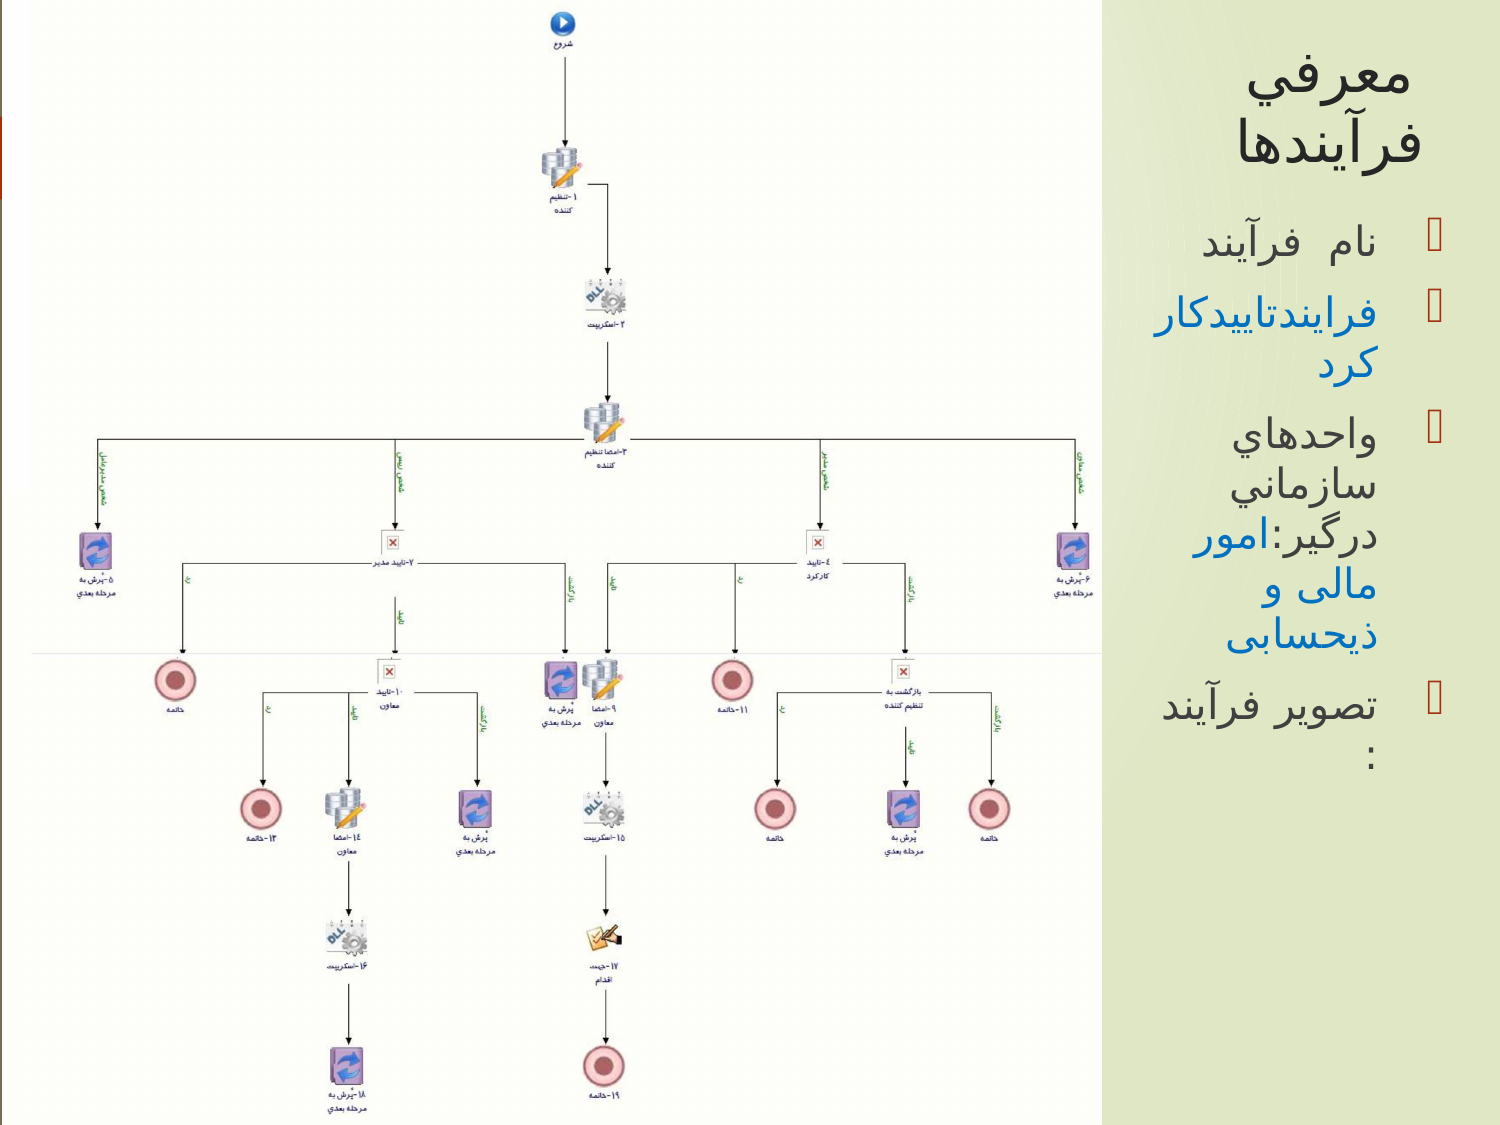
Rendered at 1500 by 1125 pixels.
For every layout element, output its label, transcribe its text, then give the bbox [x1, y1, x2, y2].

list نام فرآيند فرایندتاییدکارکرد واحدهاي سازماني درگير:امور مالی و ذیحسابی تصوير فرآيند : [1134, 207, 1470, 828]
picture [1, 0, 1102, 1125]
title معرفي فرآيندها [1134, 26, 1500, 238]
